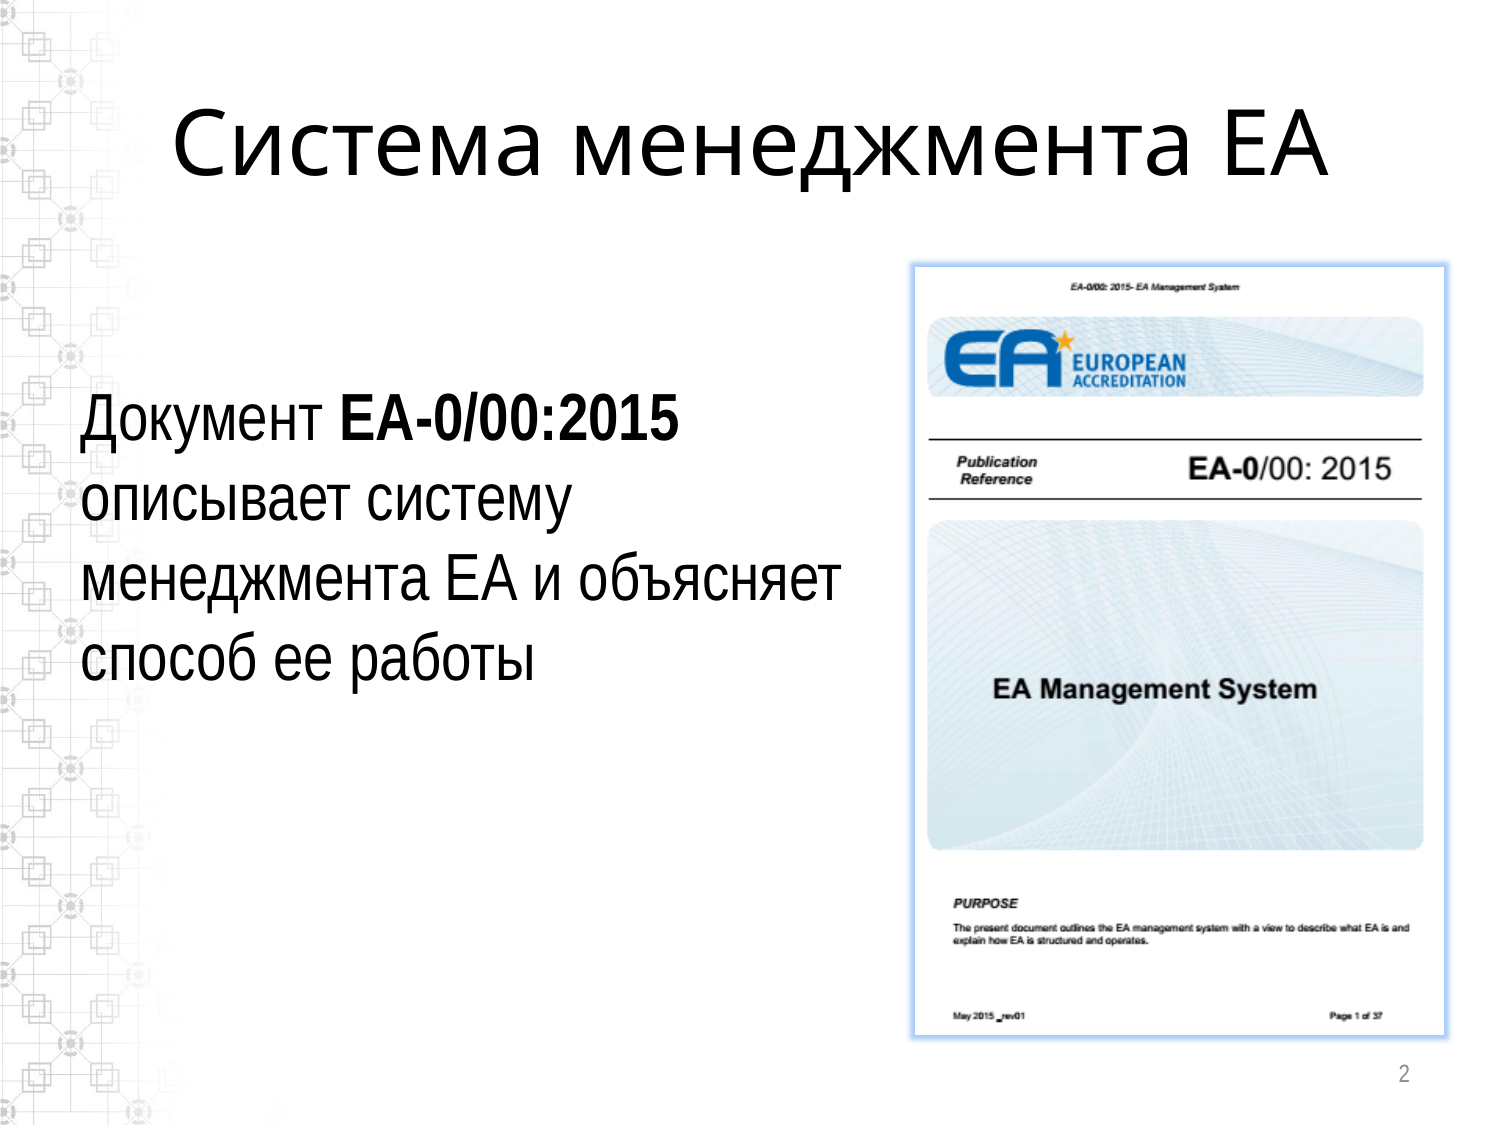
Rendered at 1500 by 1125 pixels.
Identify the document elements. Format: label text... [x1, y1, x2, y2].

picture [0, 0, 1500, 1125]
title Система менеджмента ЕА [75, 45, 1425, 233]
list Документ ЕА-0/00:2015 описывает систему менеджмента ЕА и объясняет способ ее работы [65, 365, 871, 716]
slide_number 2 [1074, 1044, 1425, 1103]
